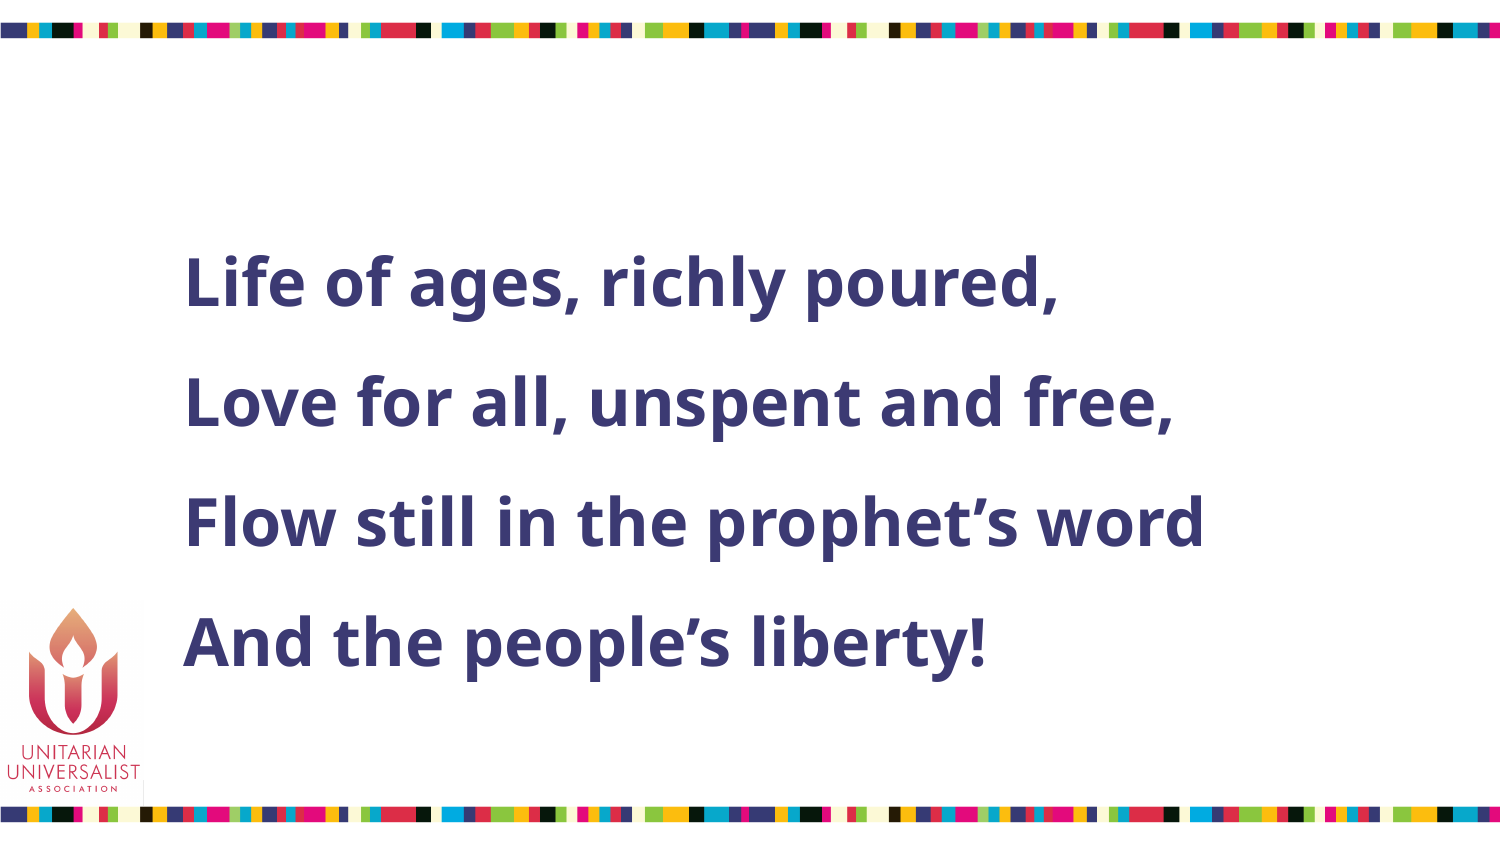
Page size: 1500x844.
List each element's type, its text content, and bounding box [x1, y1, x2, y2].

picture [0, 600, 1500, 824]
picture [0, 22, 1500, 40]
text_box Life of ages, richly poured, Love for all, unspent and free, Flow still in the prophet’s word And the people’s liberty! [168, 184, 1421, 695]
